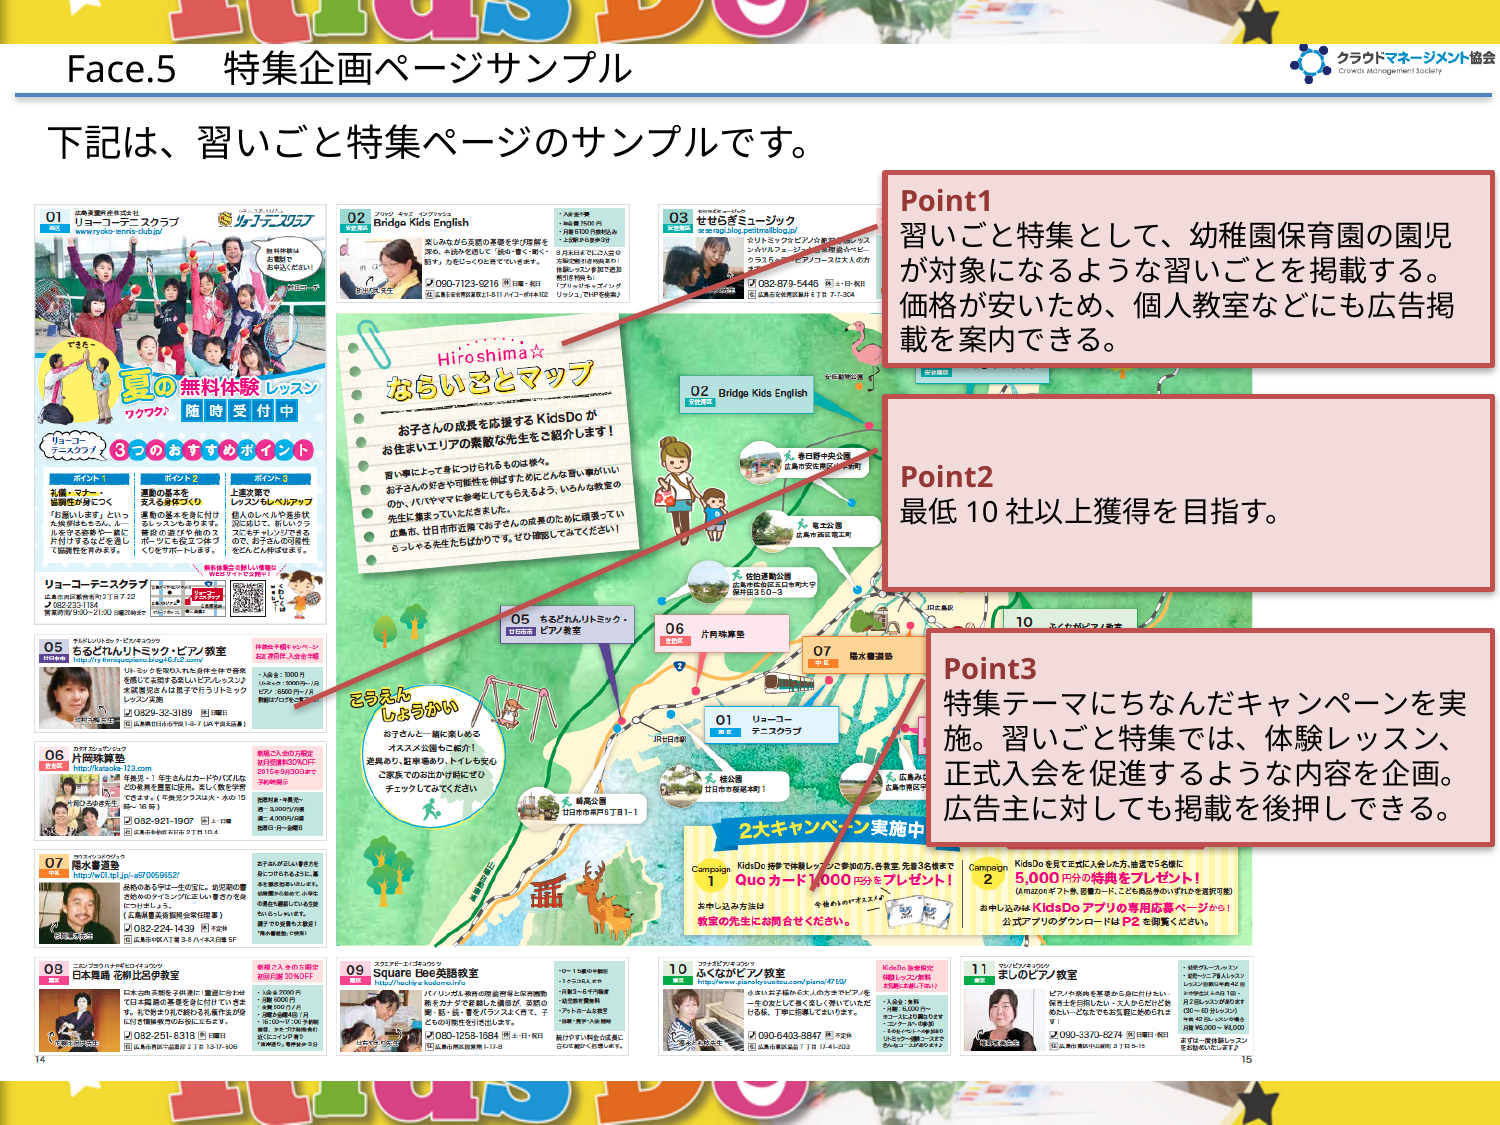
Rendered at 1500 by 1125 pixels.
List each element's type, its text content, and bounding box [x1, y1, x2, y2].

picture [0, 0, 1500, 90]
text_box 下記は、習いごと特集ページのサンプルです。 [31, 112, 1457, 172]
text_box Point3 特集テーマにちなんだキャンペーンを実施。習いごと特集では、体験レッスン、正式入会を促進するような内容を企画。広告主に対しても掲載を後押しできる。 [1270, 630, 1493, 846]
text_box Point1 習いごと特集として、幼稚園保育園の園児が対象になるような習いごとを掲載する。価格が安いため、個人教室などにも広告掲載を案内できる。 [884, 172, 1493, 367]
picture [18, 188, 1266, 1069]
picture [0, 1081, 1500, 1125]
text_box Face.5 特集企画ページサンプル [51, 52, 1266, 93]
text_box Point2 最低10社以上獲得を目指す。 [1270, 396, 1493, 590]
